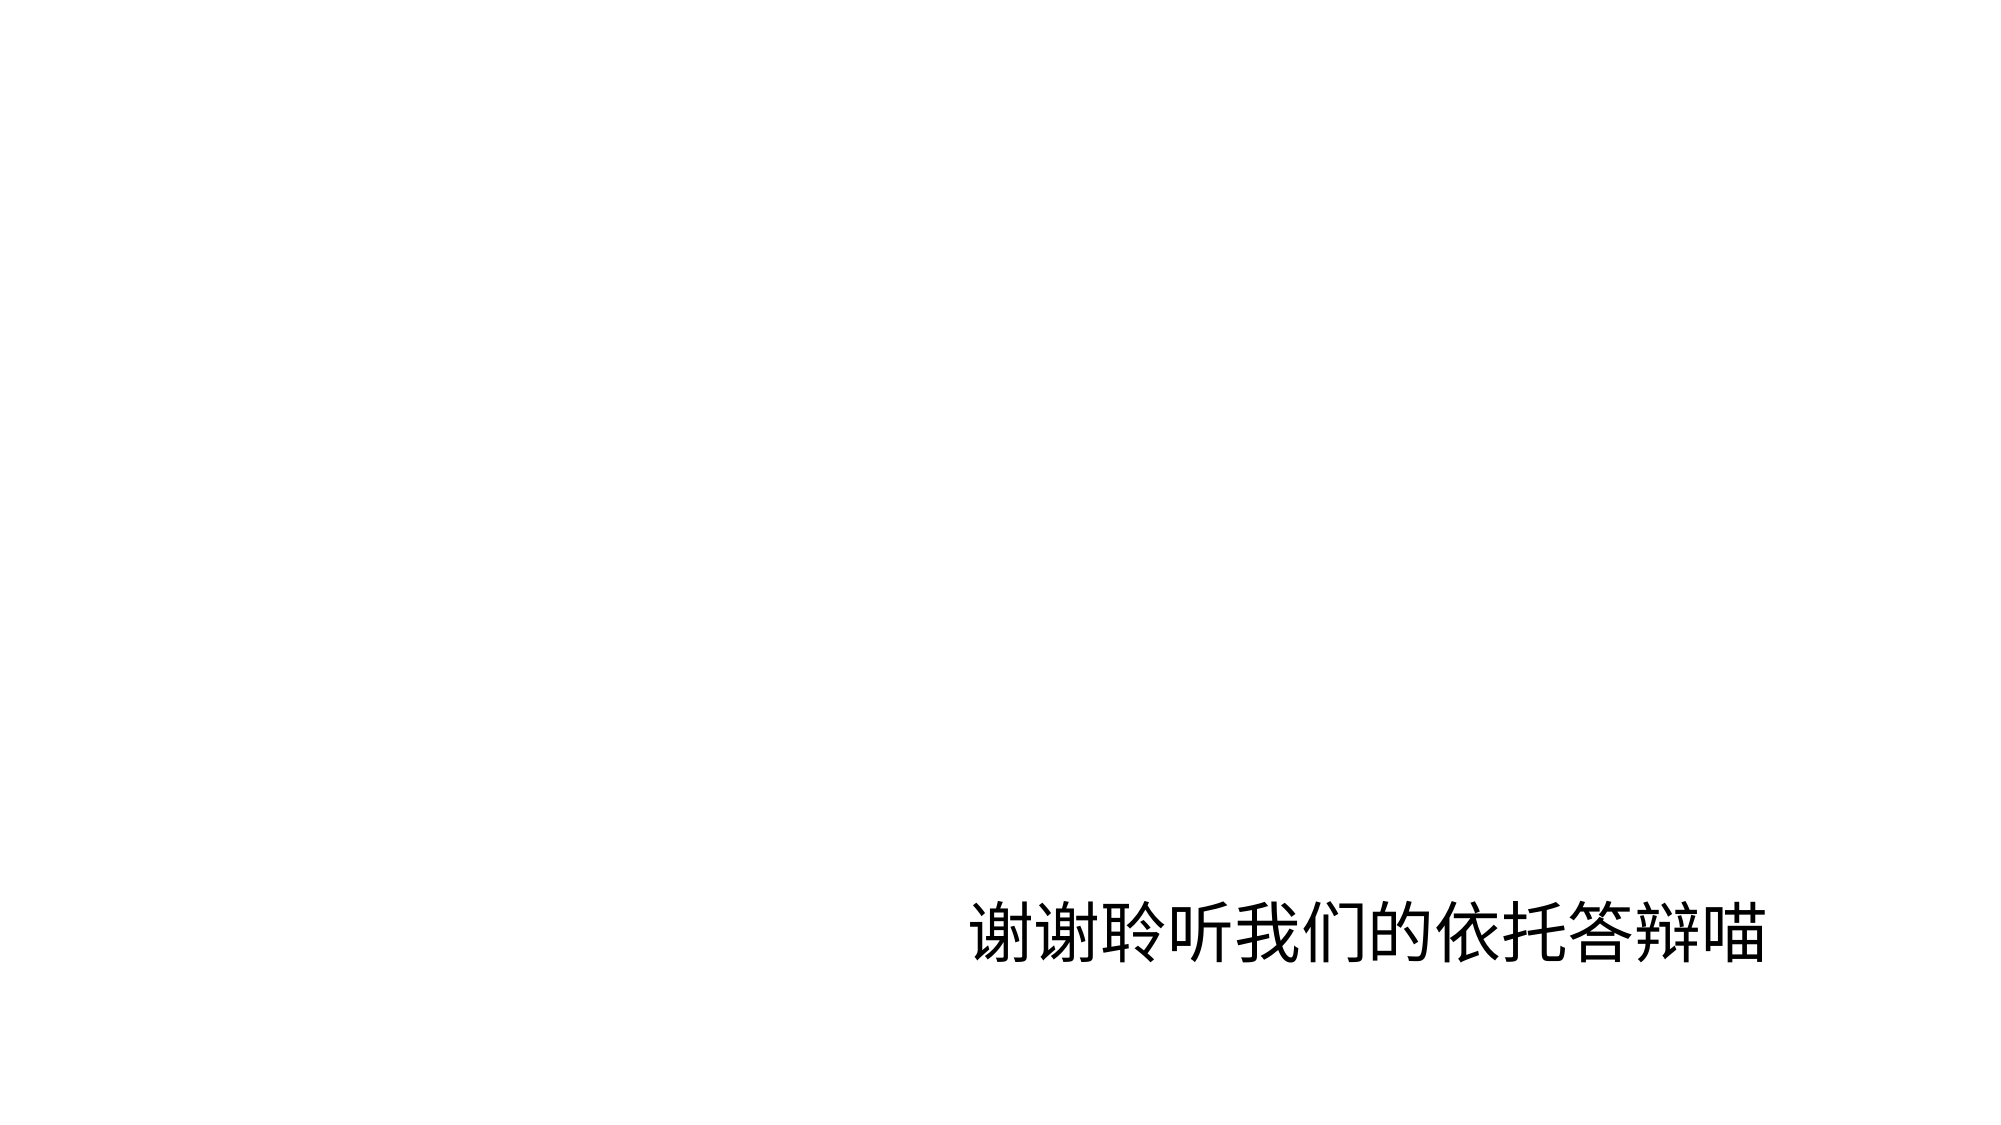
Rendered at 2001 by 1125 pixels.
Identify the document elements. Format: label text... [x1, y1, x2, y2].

text_box 谢谢聆听我们的依托答辩喵 [952, 882, 2000, 978]
